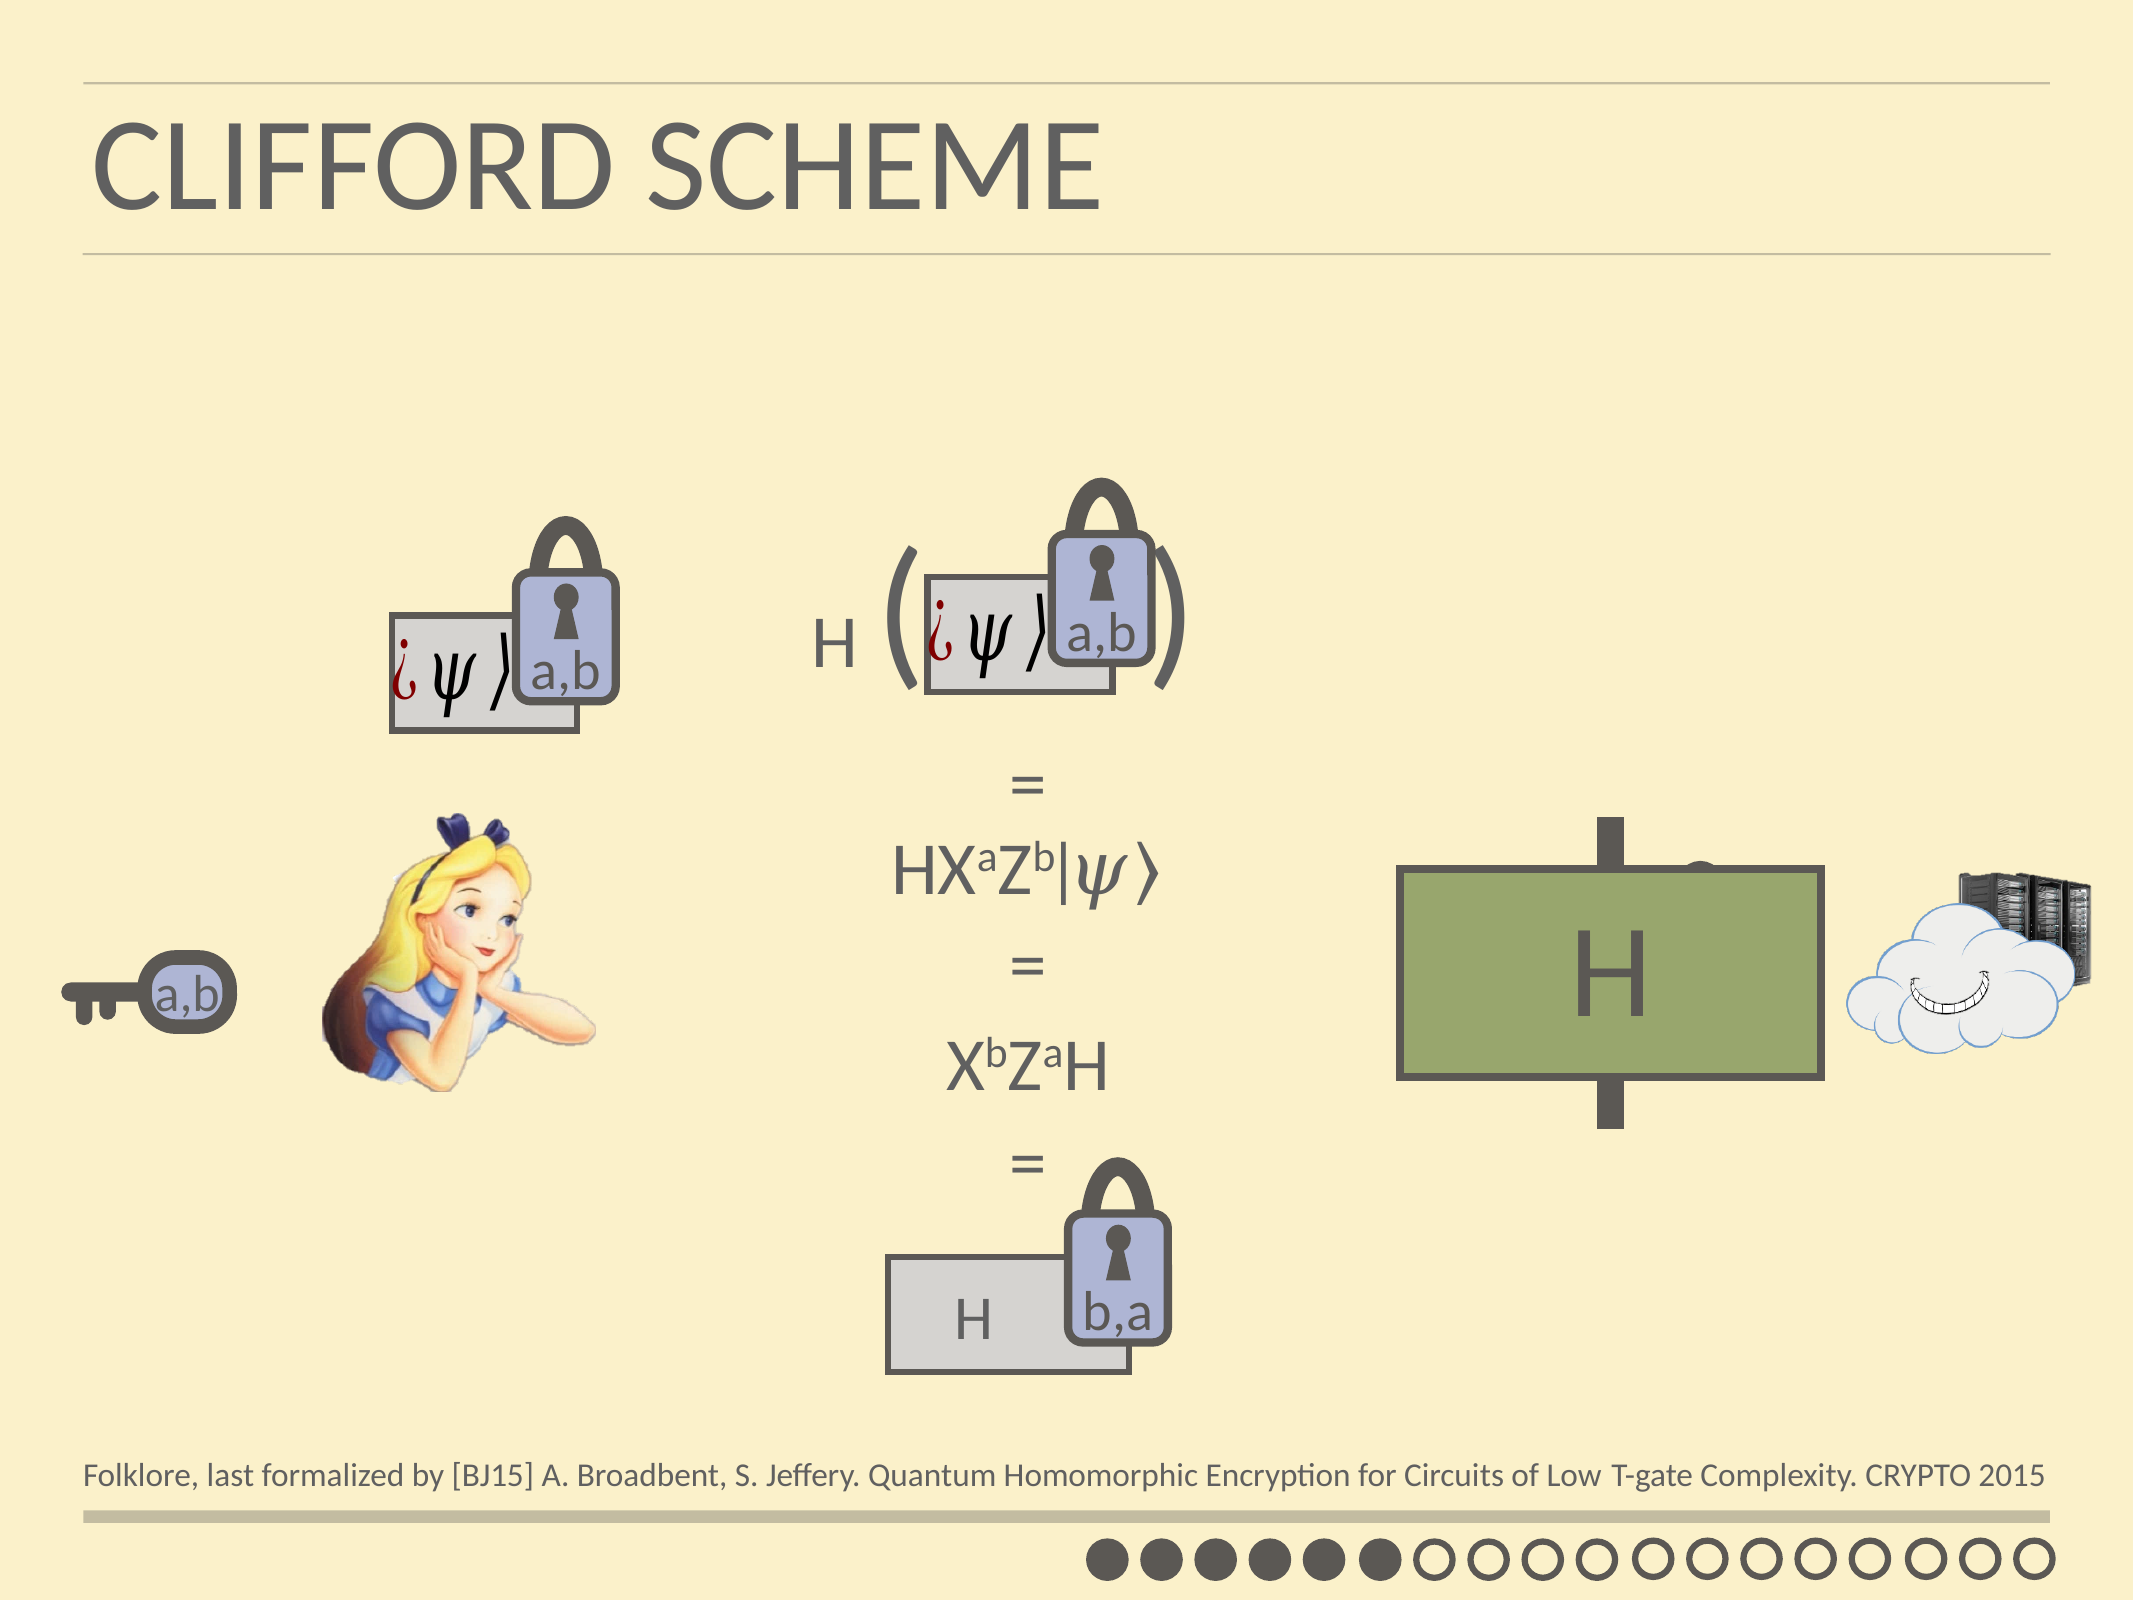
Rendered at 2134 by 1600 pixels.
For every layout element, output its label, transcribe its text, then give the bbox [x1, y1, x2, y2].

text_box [1844, 858, 2122, 1054]
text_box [888, 1166, 1168, 1373]
text_box [1851, 1540, 1889, 1577]
text_box [1197, 1541, 1234, 1578]
text_box [1362, 1541, 1399, 1578]
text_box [60, 949, 230, 1031]
text_box [1305, 1541, 1343, 1578]
text_box [1635, 1540, 1672, 1577]
text_box [1524, 1541, 1561, 1578]
text_box [1416, 1541, 1453, 1578]
text_box [2016, 1540, 2053, 1577]
text_box [1797, 1540, 1834, 1577]
text_box HXaZb|𝜓⟩ [882, 811, 1174, 918]
text_box [1251, 1541, 1289, 1578]
text_box [1962, 1540, 1999, 1577]
text_box = [1001, 1104, 1056, 1163]
text_box [1089, 1541, 1126, 1578]
title Clifford Scheme [82, 81, 2051, 253]
text_box Folklore, last formalized by [BJ15] A. Broadbent, S. Jeffery. Quantum Homomorphic Encryption for Circuits of Low T-gate Complexity. CRYPTO 2015 [74, 1445, 2055, 1502]
text_box [1907, 1540, 1945, 1577]
text_box = [1001, 725, 1056, 811]
picture [321, 813, 596, 1093]
text_box [1470, 1541, 1507, 1578]
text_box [1399, 816, 1822, 1130]
text_box [1143, 1541, 1180, 1578]
text_box = [1001, 907, 1056, 1014]
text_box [801, 486, 1207, 711]
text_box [391, 525, 616, 731]
text_box [1689, 1540, 1726, 1577]
text_box [1743, 1540, 1780, 1577]
text_box [1578, 1541, 1616, 1578]
